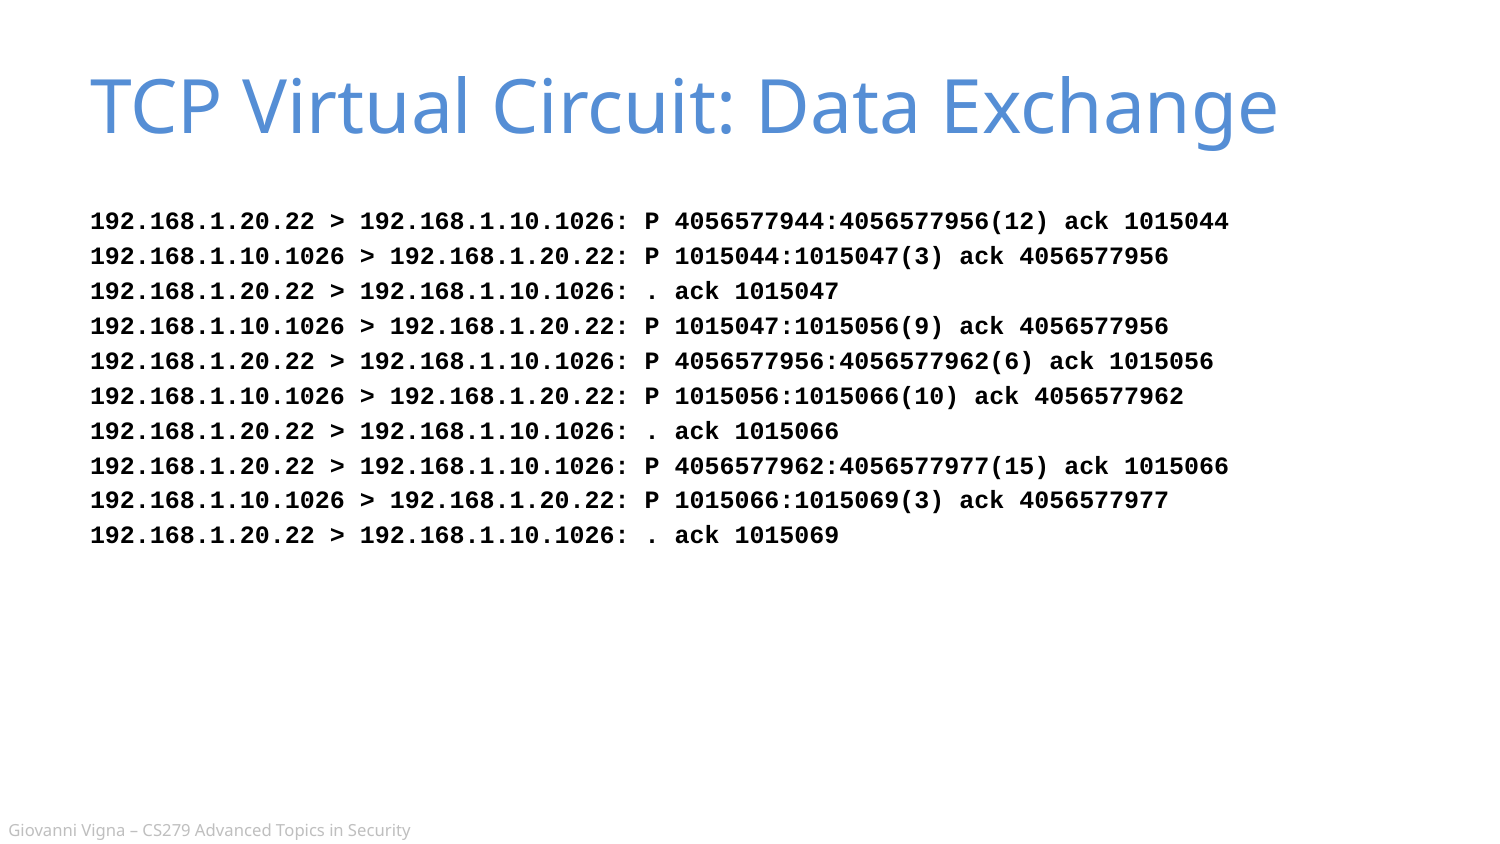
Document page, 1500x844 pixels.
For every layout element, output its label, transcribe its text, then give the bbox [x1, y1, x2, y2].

list 192.168.1.20.22 > 192.168.1.10.1026: P 4056577944:4056577956(12) ack 1015044 192.168.1.10.1026 > 192.168.1.20.22: P 1015044:1015047(3) ack 4056577956 192.168.1.20.22 > 192.168.1.10.1026: . ack 1015047 192.168.1.10.1026 > 192.168.1.20.22: P 1015047:1015056(9) ack 4056577956 192.168.1.20.22 > 192.168.1.10.1026: P 4056577956:4056577962(6) ack 1015056 192.168.1.10.1026 > 192.168.1.20.22: P 1015056:1015066(10) ack 4056577962 192.168.1.20.22 > 192.168.1.10.1026: . ack 1015066 192.168.1.20.22 > 192.168.1.10.1026: P 4056577962:4056577977(15) ack 1015066 192.168.1.10.1026 > 192.168.1.20.22: P 1015066:1015069(3) ack 4056577977 192.168.1.20.22 > 192.168.1.10.1026: . ack 1015069 [75, 196, 1425, 813]
title TCP Virtual Circuit: Data Exchange [75, 33, 1425, 175]
